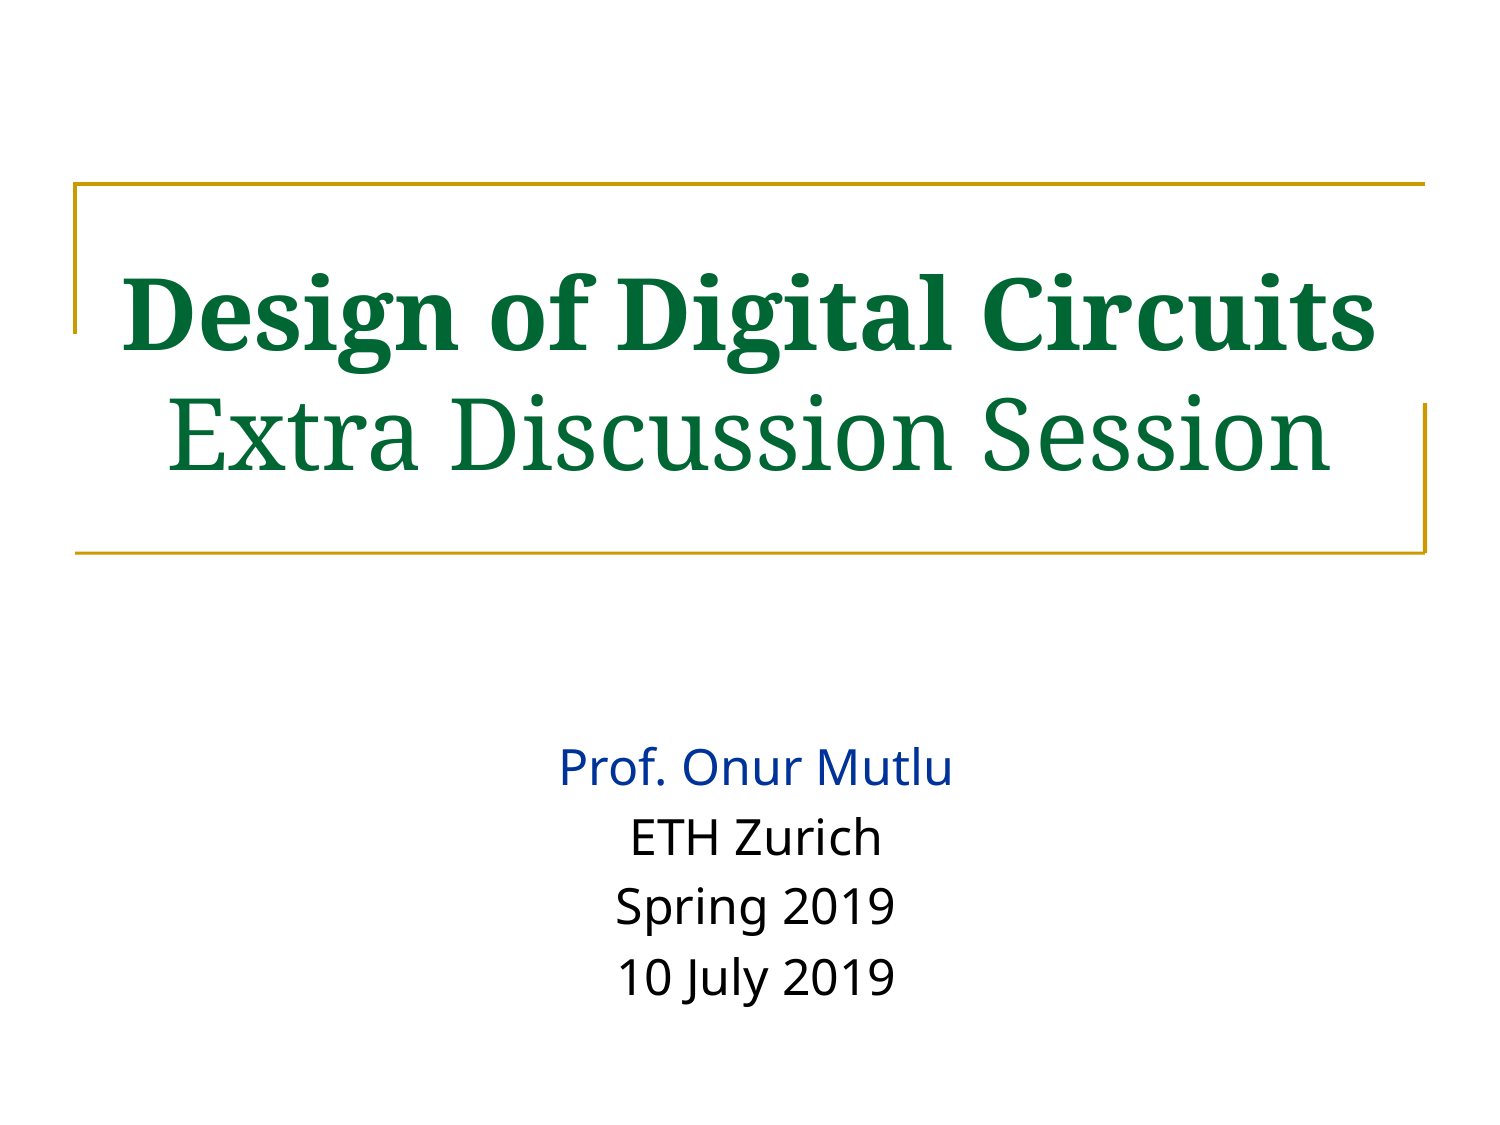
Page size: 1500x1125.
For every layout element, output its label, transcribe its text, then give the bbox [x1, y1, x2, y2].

title Design of Digital Circuits Extra Discussion Session [0, 242, 1500, 525]
subtitle Prof. Onur Mutlu ETH Zurich Spring 2019 10 July 2019 [112, 587, 1400, 1064]
